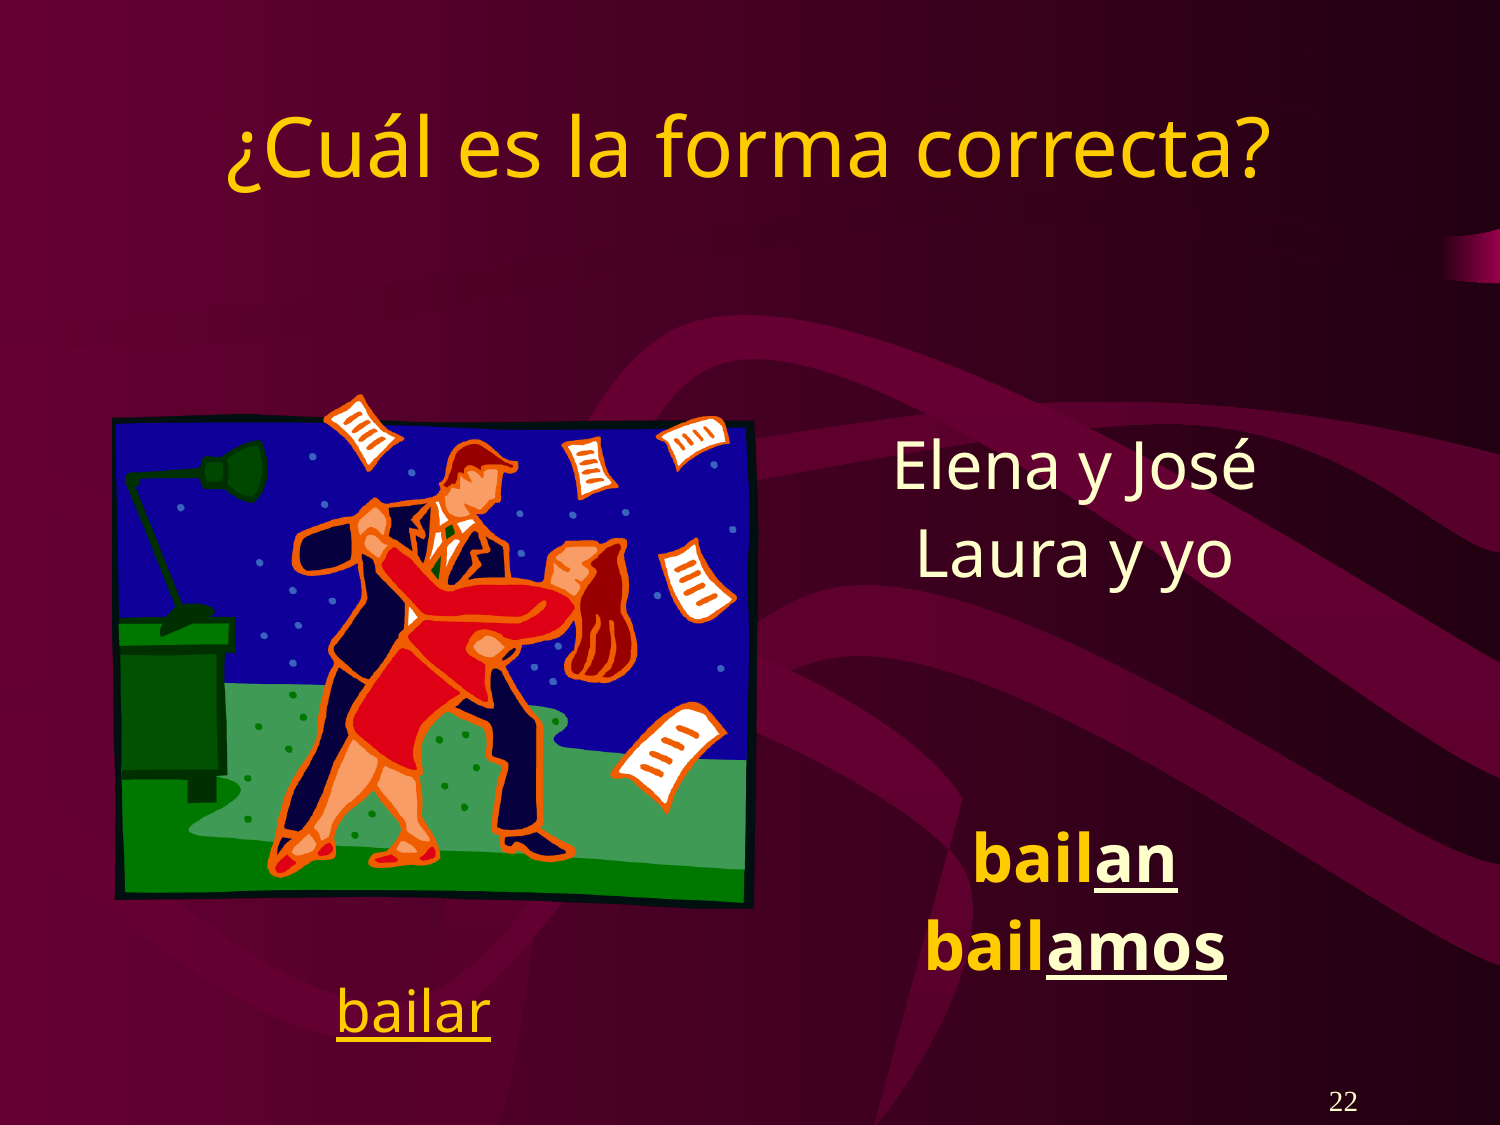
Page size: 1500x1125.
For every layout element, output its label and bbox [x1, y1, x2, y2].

text_box [0, 0, 1500, 1125]
picture [112, 389, 763, 913]
